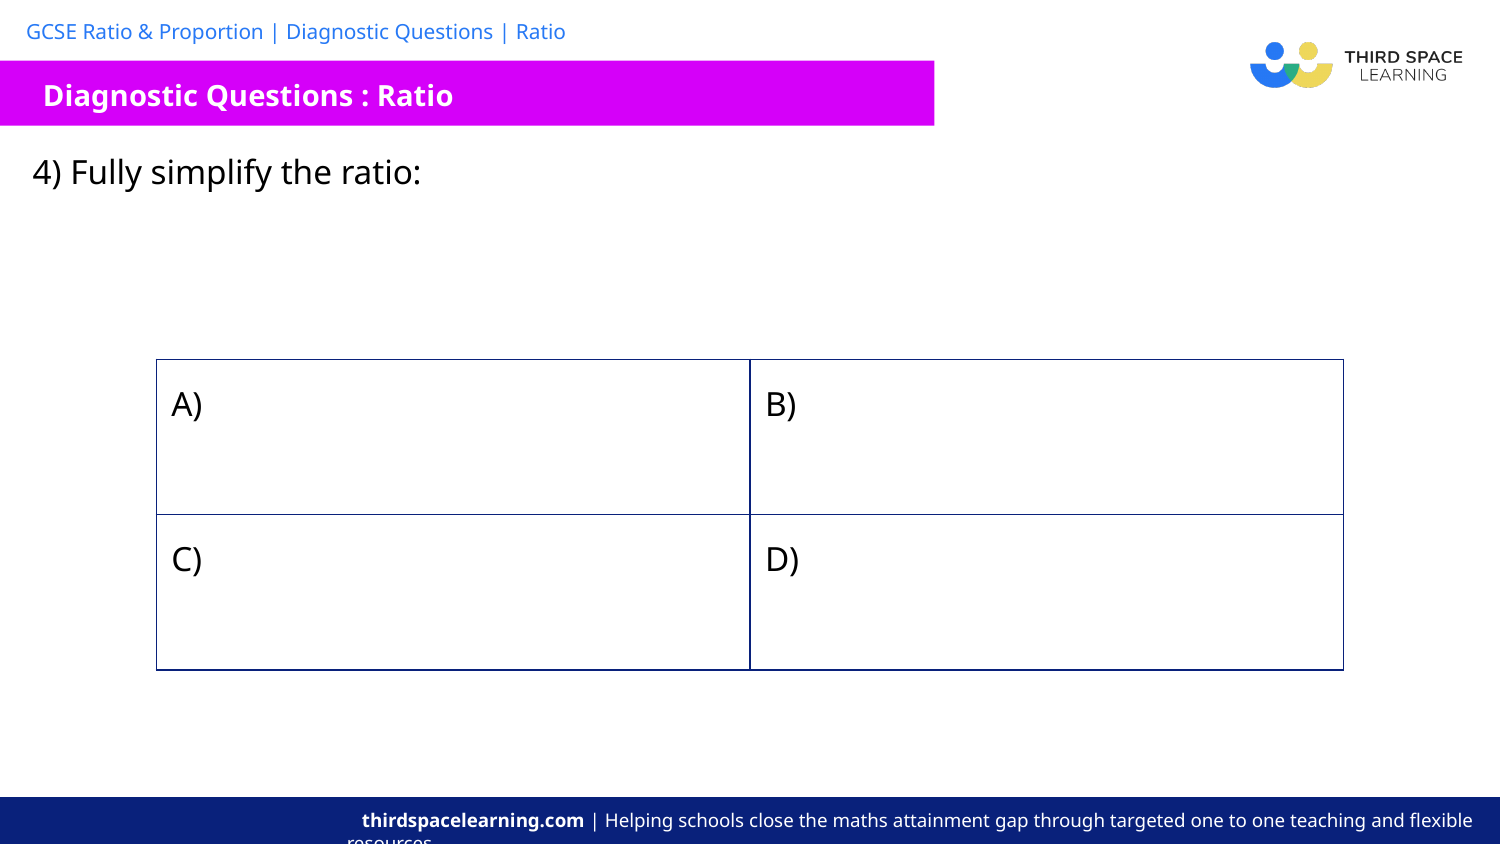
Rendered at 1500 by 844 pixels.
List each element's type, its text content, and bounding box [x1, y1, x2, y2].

picture [1250, 33, 1465, 99]
text_box Diagnostic Questions : Ratio [27, 61, 778, 127]
